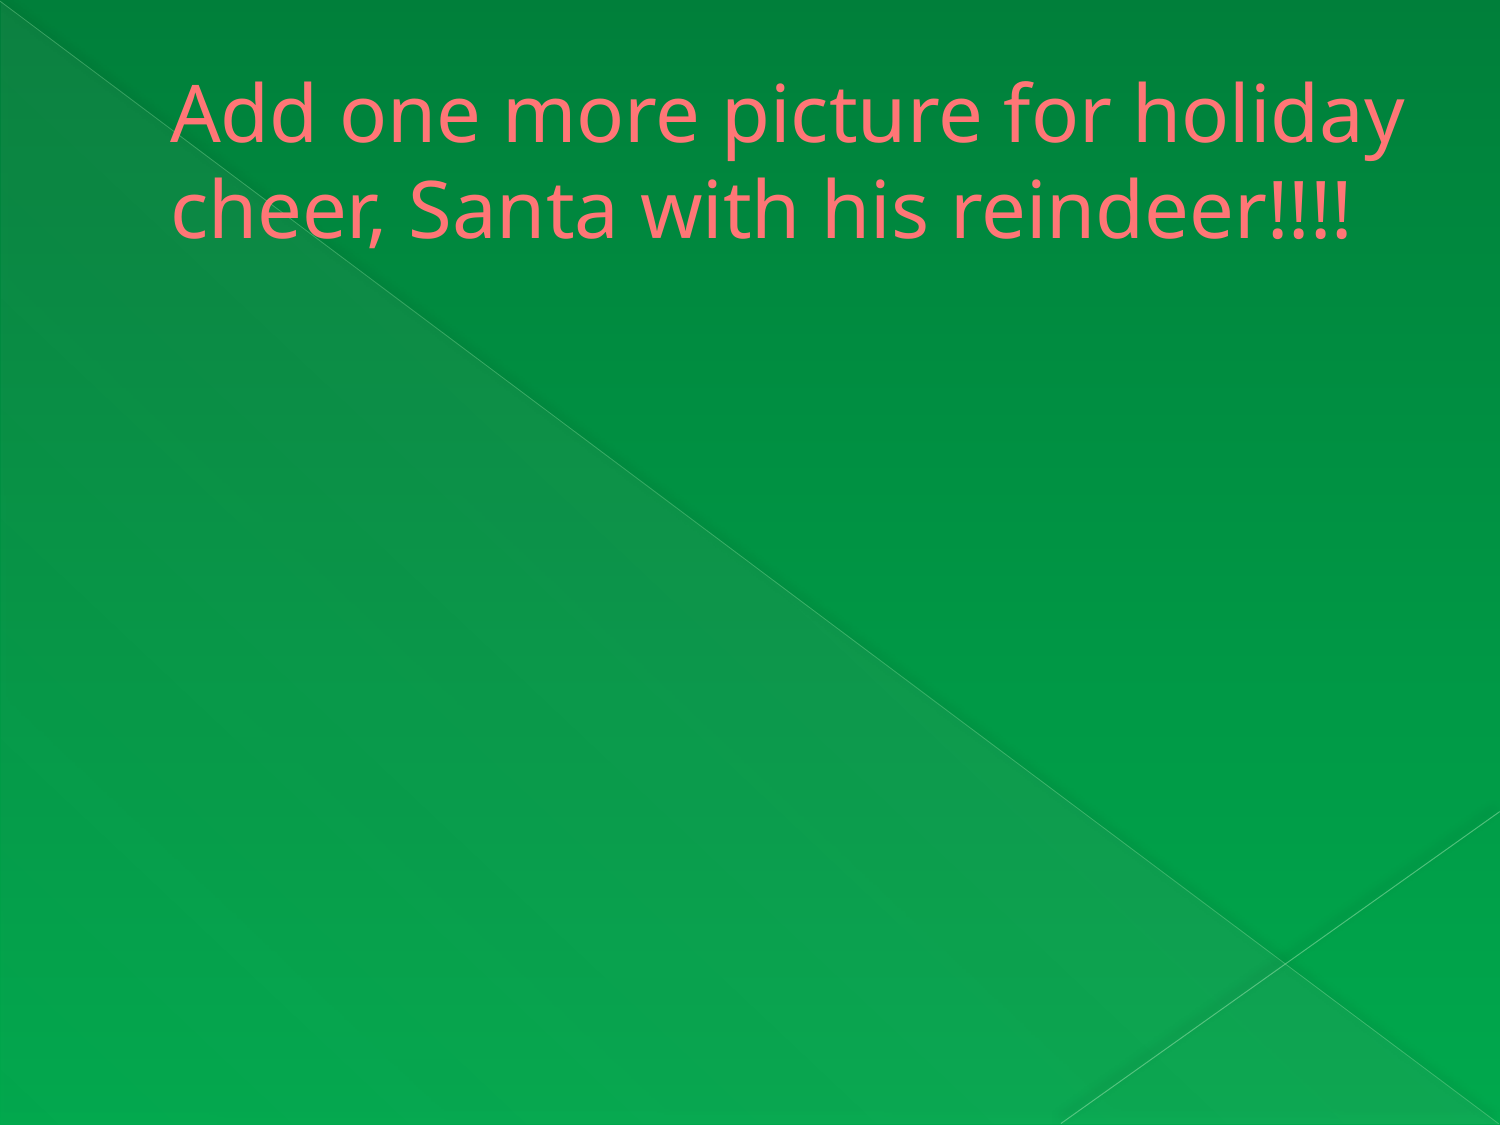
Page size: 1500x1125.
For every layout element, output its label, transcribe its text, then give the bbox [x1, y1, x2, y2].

title Add one more picture for holiday cheer, Santa with his reindeer!!!! [75, 43, 1425, 274]
